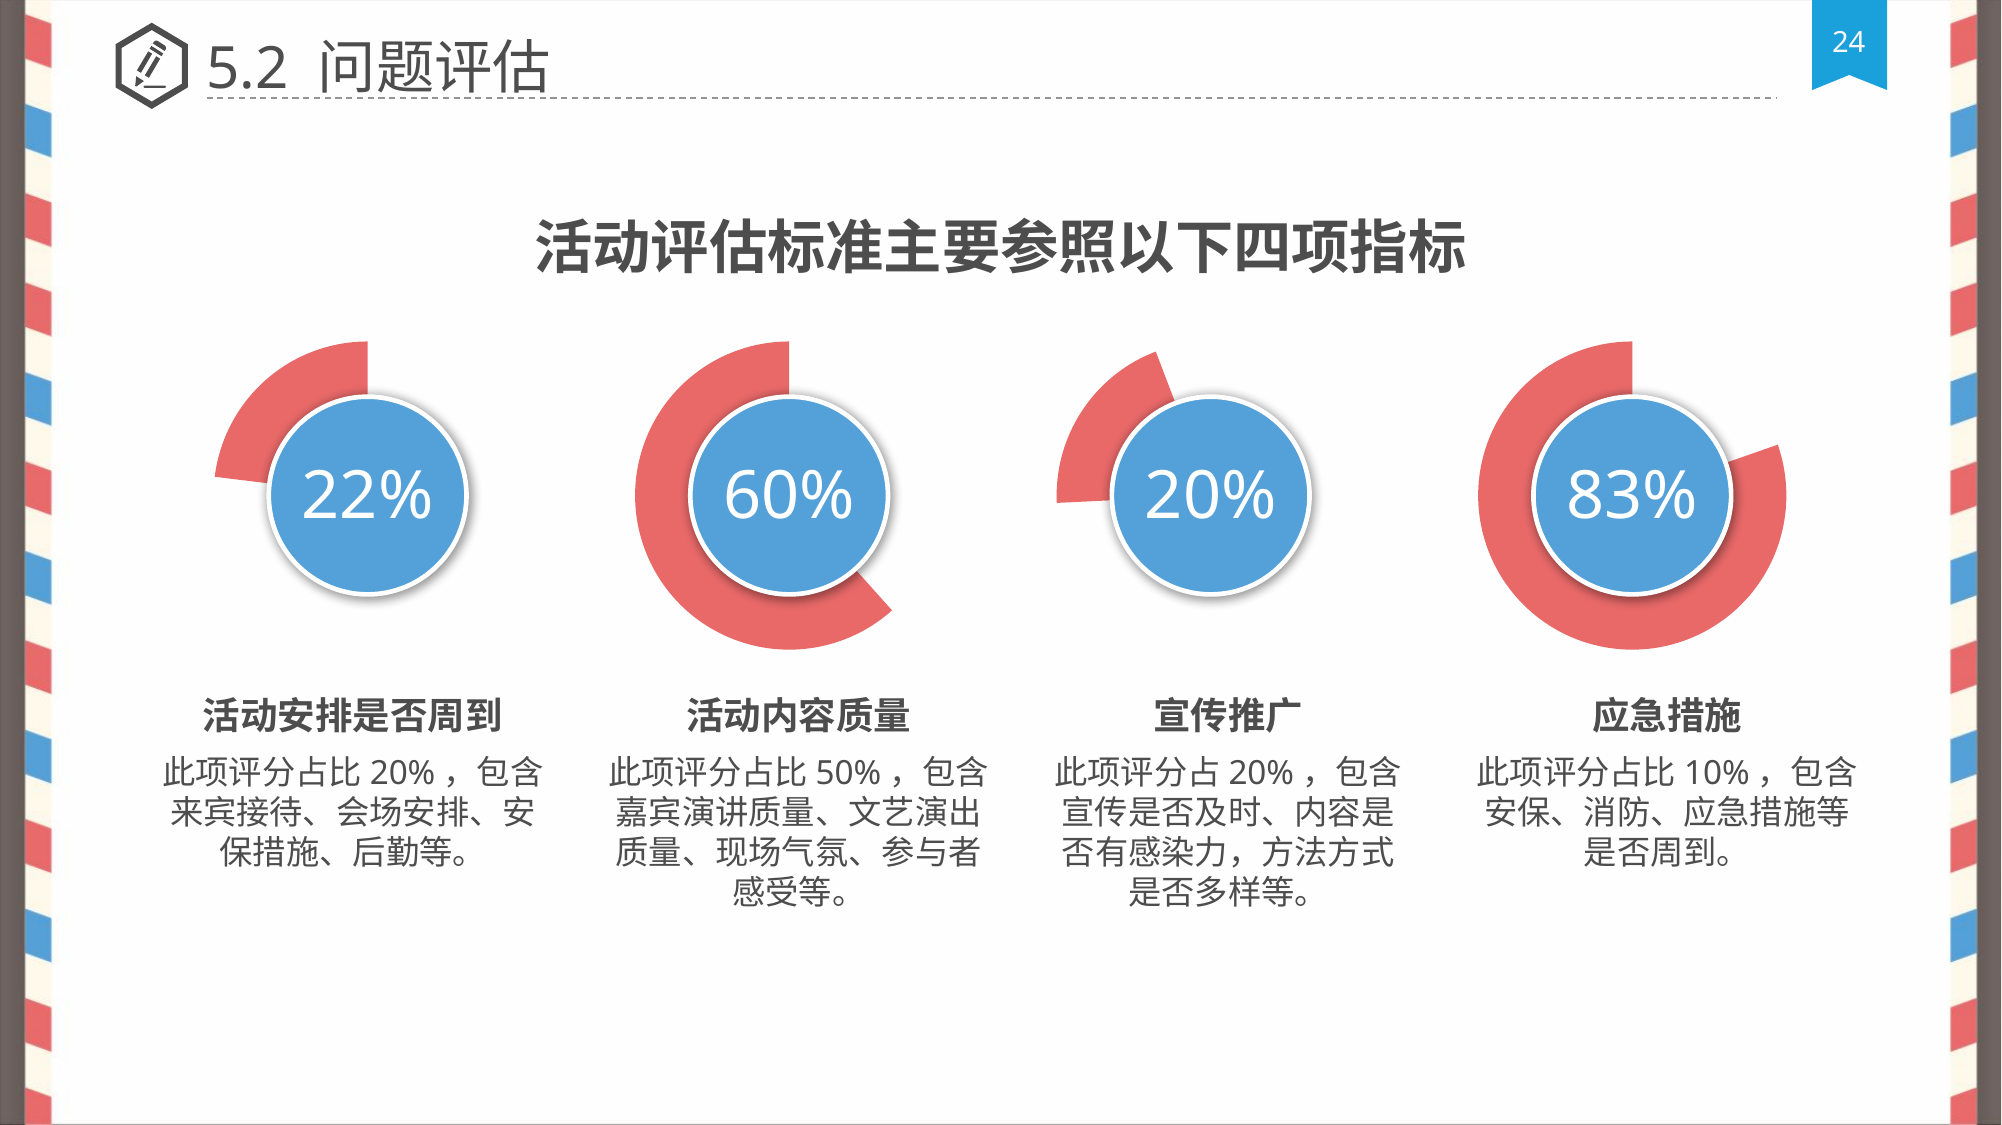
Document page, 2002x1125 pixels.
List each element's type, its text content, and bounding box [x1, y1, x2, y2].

text_box 此项评分占20%，包含宣传是否及时、内容是否有感染力，方法方式是否多样等。 [1030, 744, 1426, 919]
text_box 此项评分占比20%，包含来宾接待、会场安排、安保措施、后勤等。 [142, 744, 564, 879]
picture [0, 0, 2002, 1125]
text_box [268, 396, 467, 595]
text_box [1054, 349, 1175, 506]
text_box 60% [708, 444, 870, 539]
text_box [1533, 396, 1732, 595]
text_box 此项评分占比50%，包含嘉宾演讲质量、文艺演出质量、现场气氛、参与者感受等。 [588, 744, 1010, 919]
text_box 22% [286, 444, 449, 539]
text_box [1476, 339, 1789, 652]
text_box 83% [1551, 444, 1714, 539]
text_box 活动安排是否周到 [184, 684, 522, 744]
text_box 应急措施 [1577, 684, 1758, 744]
text_box 宣传推广 [1091, 684, 1365, 744]
text_box 20% [1130, 444, 1292, 539]
text_box [632, 339, 895, 652]
text_box 活动内容质量 [632, 684, 965, 744]
text_box [212, 339, 370, 485]
text_box 活动评估标准主要参照以下四项指标 [429, 202, 1572, 288]
text_box [115, 22, 188, 109]
text_box 5.2 问题评估 [206, 29, 806, 97]
text_box [1111, 396, 1310, 595]
text_box 此项评分占比10%，包含安保、消防、应急措施等是否周到。 [1456, 744, 1878, 879]
text_box [690, 396, 889, 595]
